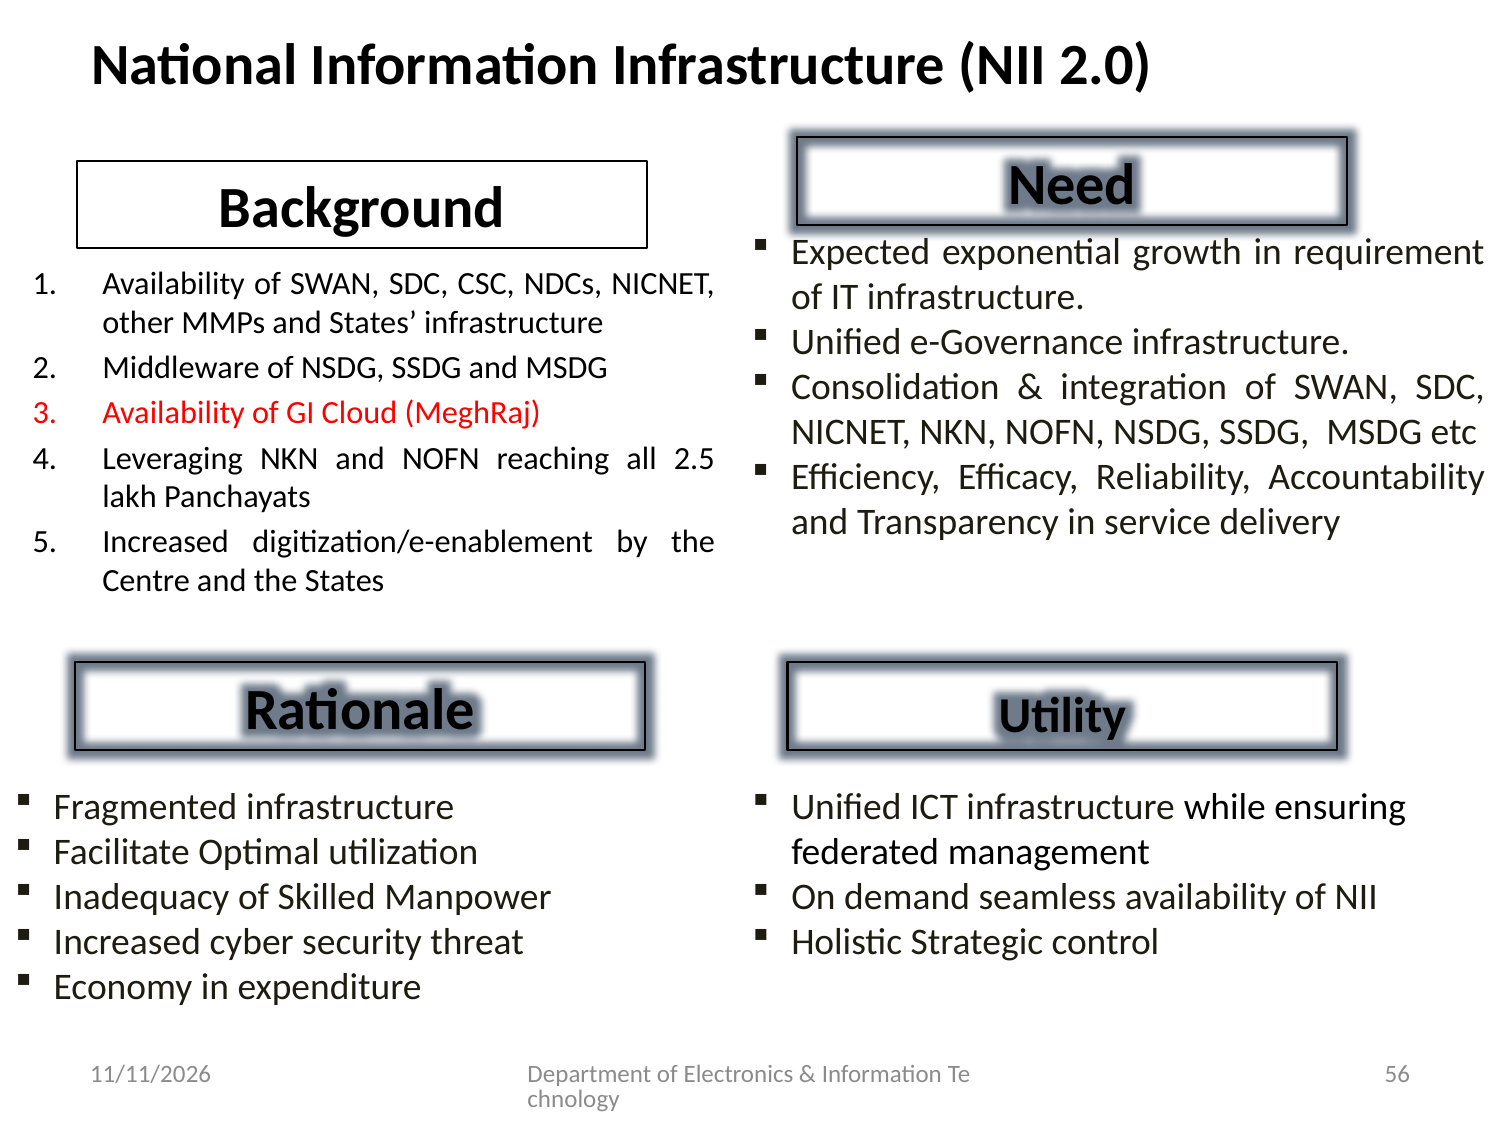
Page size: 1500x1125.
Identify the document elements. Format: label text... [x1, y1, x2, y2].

list Availability of SWAN, SDC, CSC, NDCs, NICNET, other MMPs and States’ infrastructure Middleware of NSDG, SSDG and MSDG Availability of GI Cloud (MeghRaj) Leveraging NKN and NOFN reaching all 2.5 lakh Panchayats Increased digitization/e-enablement by the Centre and the States [17, 255, 731, 631]
text_box National Information Infrastructure (NII 2.0) [76, 19, 1353, 104]
text_box Need [797, 137, 1348, 225]
title Background [76, 160, 647, 249]
slide_number 56 [1074, 1042, 1425, 1103]
text_box Rationale [74, 662, 645, 750]
text_box Expected exponential growth in requirement of IT infrastructure. Unified e-Governance infrastructure. Consolidation & integration of SWAN, SDC, NICNET, NKN, NOFN, NSDG, SSDG, MSDG etc Efficiency, Efficacy, Reliability, Accountability and Transparency in service delivery [737, 219, 1500, 585]
text_box Utility [787, 662, 1338, 750]
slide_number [75, 1042, 425, 1103]
footer Department of Electronics & Information Technology [512, 1042, 988, 1103]
text_box Fragmented infrastructure Facilitate Optimal utilization Inadequacy of Skilled Manpower Increased cyber security threat Economy in expenditure [0, 774, 713, 1088]
text_box Unified ICT infrastructure while ensuring federated management On demand seamless availability of NII Holistic Strategic control [737, 774, 1500, 1100]
